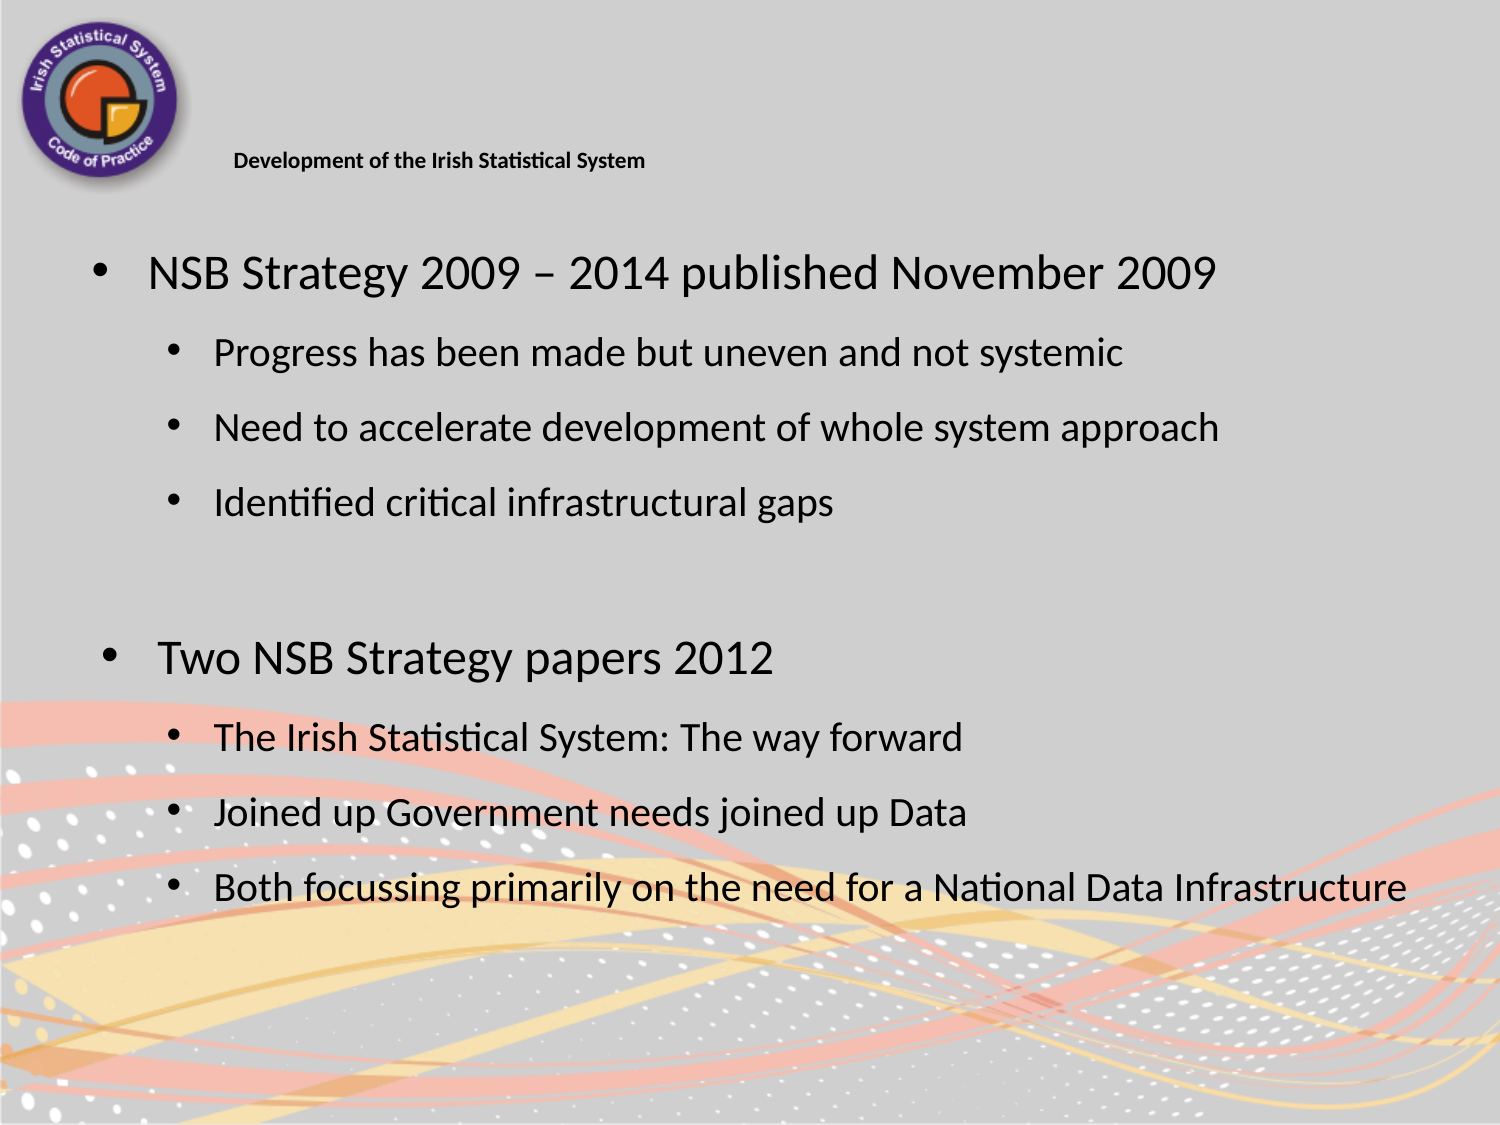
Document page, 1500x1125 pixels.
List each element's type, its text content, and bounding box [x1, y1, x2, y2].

picture [0, 0, 1500, 1125]
title Development of the Irish Statistical System [218, 137, 1415, 209]
list NSB Strategy 2009 – 2014 published November 2009 Progress has been made but uneven and not systemic Need to accelerate development of whole system approach Identified critical infrastructural gaps Two NSB Strategy papers 2012 The Irish Statistical System: The way forward Joined up Government needs joined up Data Both focussing primarily on the need for a National Data Infrastructure [76, 231, 1427, 1053]
